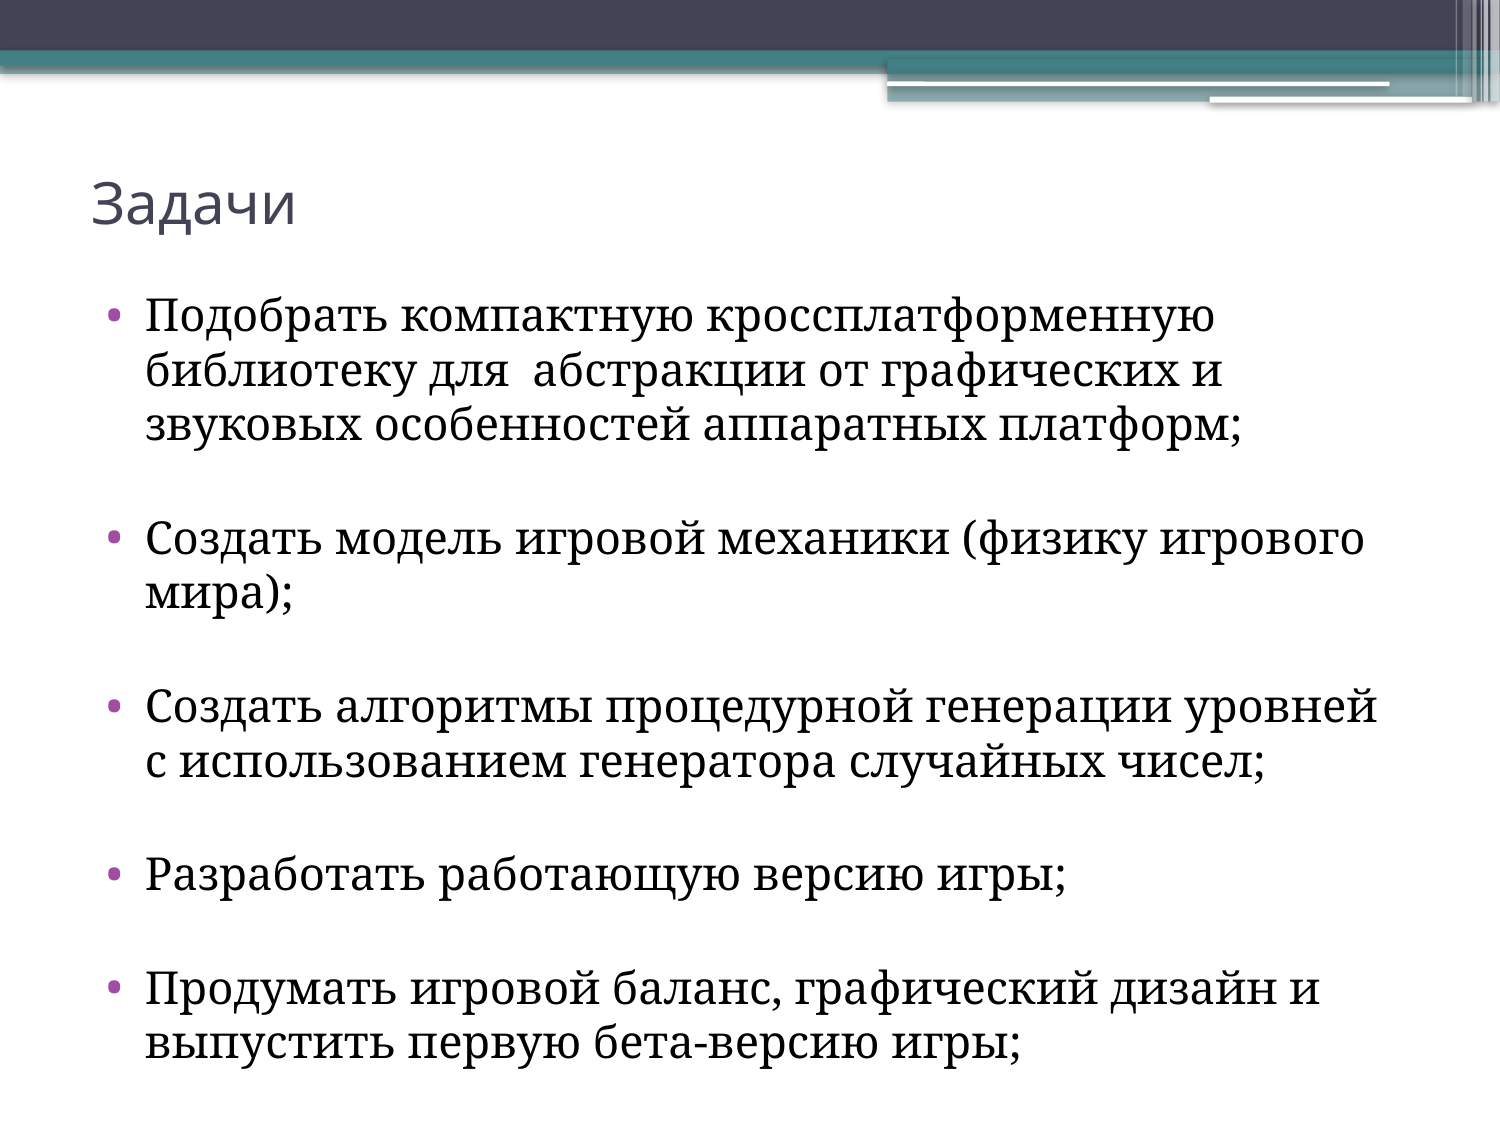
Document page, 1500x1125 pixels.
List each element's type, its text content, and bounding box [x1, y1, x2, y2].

title Задачи [76, 113, 1427, 289]
list Подобрать компактную кроссплатформенную библиотеку для абстракции от графических и звуковых особенностей аппаратных платформ; Создать модель игровой механики (физику игрового мира); Создать алгоритмы процедурной генерации уровней с использованием генератора случайных чисел; Разработать работающую версию игры; Продумать игровой баланс, графический дизайн и выпустить первую бета-версию игры; [75, 278, 1425, 1079]
